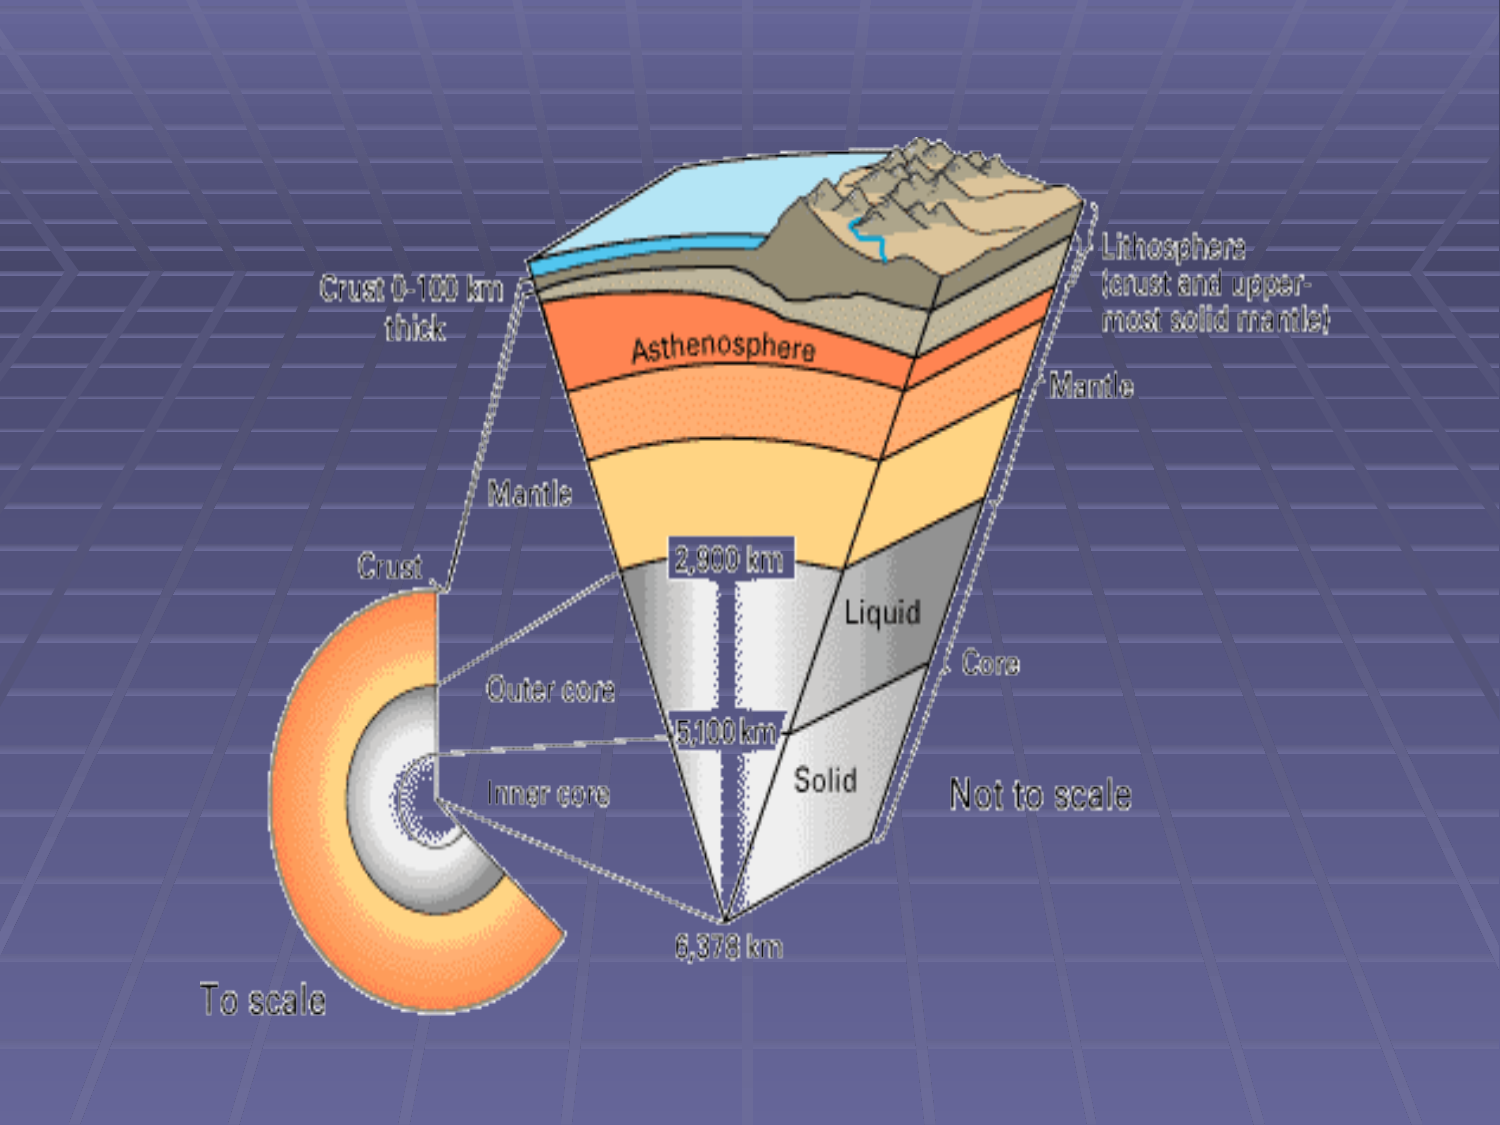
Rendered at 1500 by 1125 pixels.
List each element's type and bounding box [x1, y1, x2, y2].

picture [199, 137, 1338, 1026]
